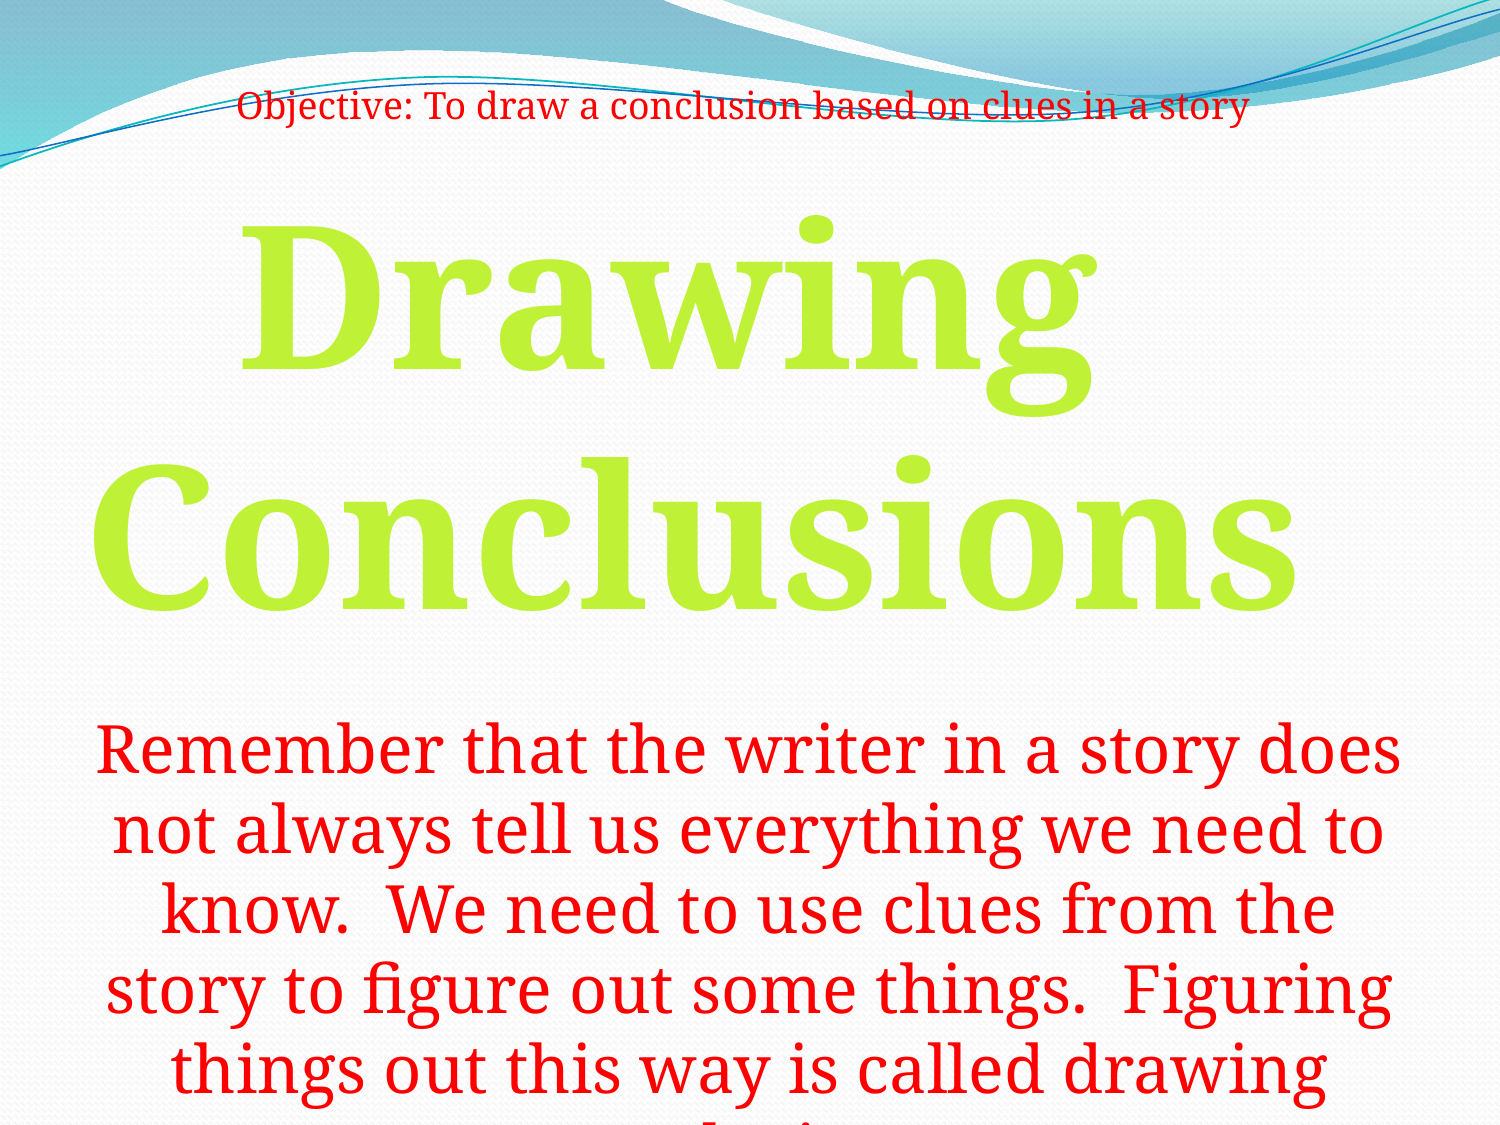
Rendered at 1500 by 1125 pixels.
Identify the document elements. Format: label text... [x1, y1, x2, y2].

text_box Drawing Conclusions [37, 162, 1350, 658]
text_box Objective: To draw a conclusion based on clues in a story [24, 74, 1463, 135]
text_box Remember that the writer in a story does not always tell us everything we need to know. We need to use clues from the story to figure out some things. Figuring things out this way is called drawing conclusions. [62, 699, 1438, 1125]
